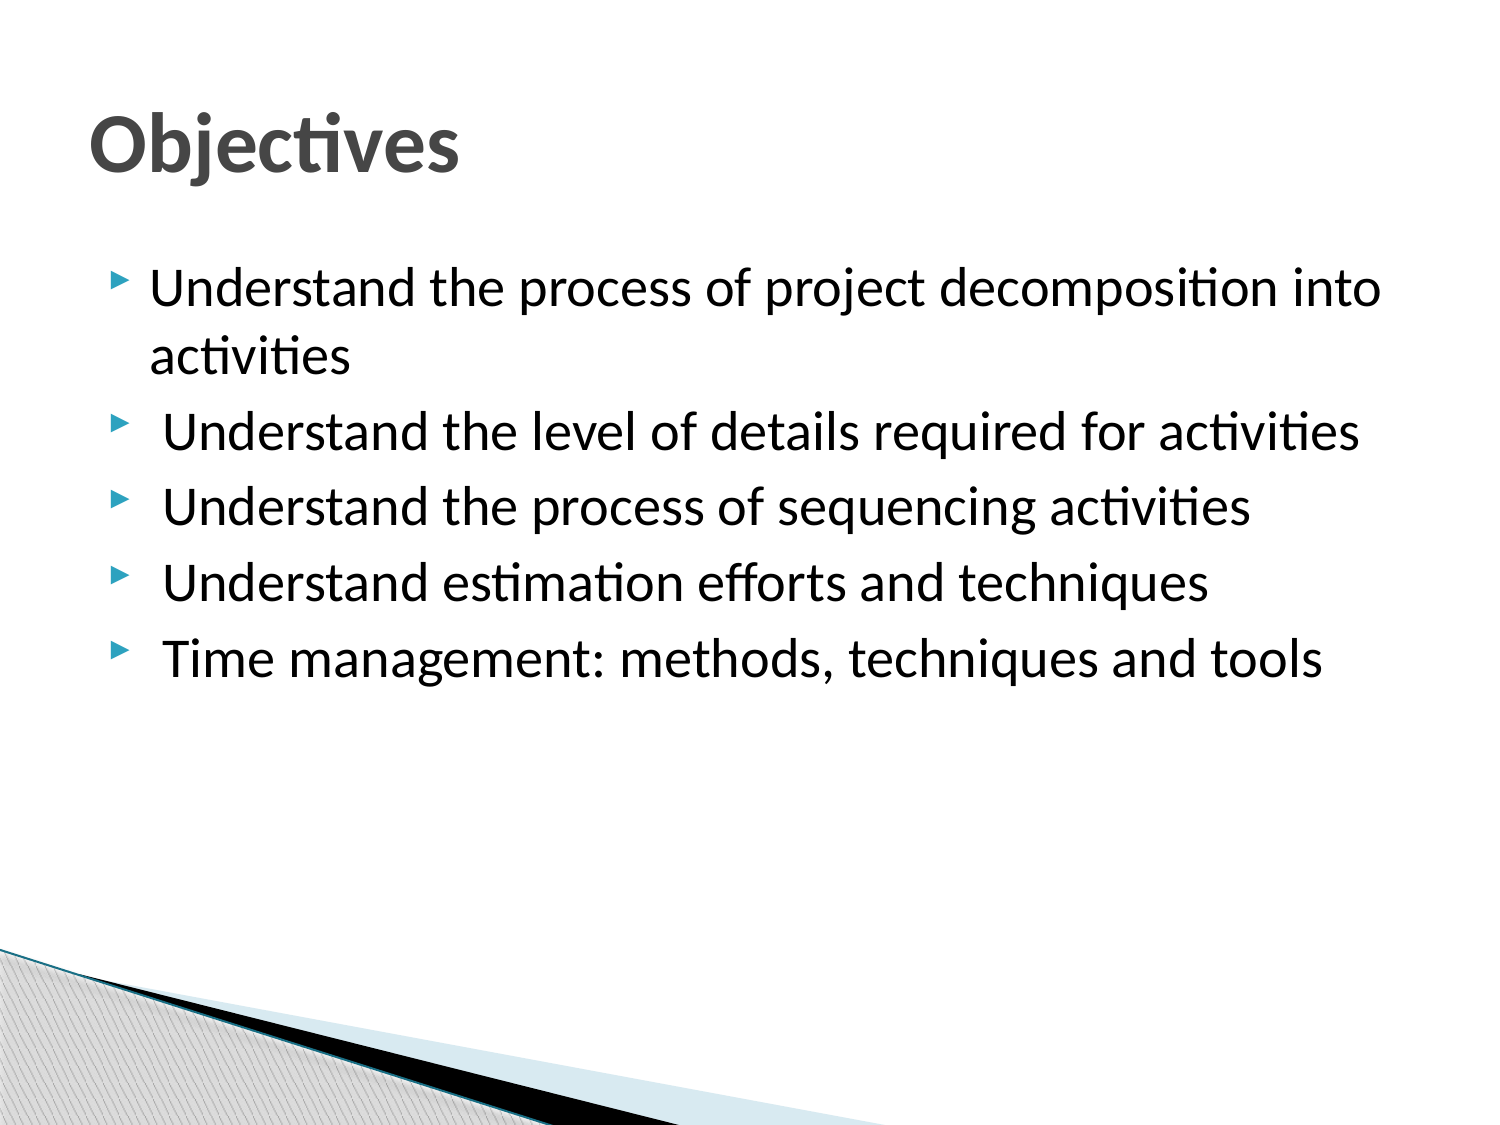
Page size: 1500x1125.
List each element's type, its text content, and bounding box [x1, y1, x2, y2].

list Understand the process of project decomposition into activities  Understand the level of details required for activities  Understand the process of sequencing activities  Understand estimation efforts and techniques  Time management: methods, techniques and tools [75, 243, 1425, 986]
title Objectives [75, 45, 1425, 233]
